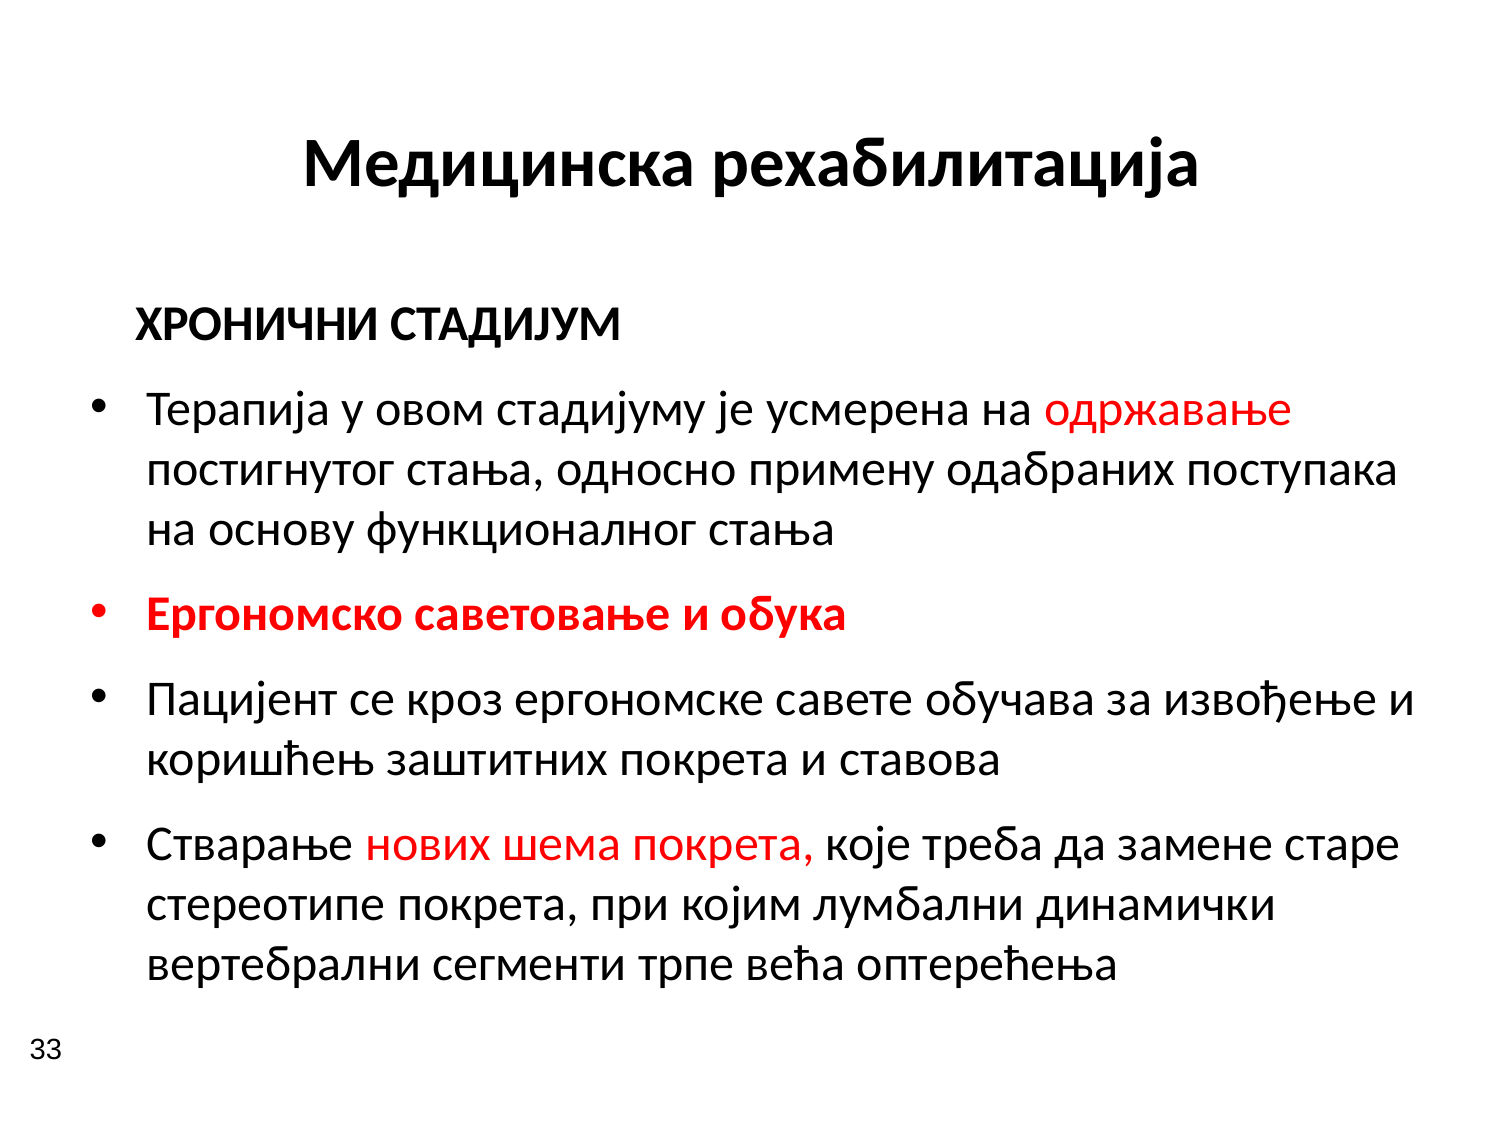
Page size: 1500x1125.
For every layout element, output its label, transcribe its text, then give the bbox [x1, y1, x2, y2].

slide_number 33 [4, 1023, 78, 1102]
list ХРОНИЧНИ СТАДИЈУМ Терапија у овом стадијуму је усмерена на одржавање постигнутог стања, односно примену одабраних поступака на основу функционалног стања Ергономско саветовање и обука Пацијент се кроз ергономске савете обучава за извођење и коришћењ заштитних покрета и ставова Стварање нових шема покрета, које треба да замене старе стереотипе покрета, при којим лумбални динамички вертебрални сегменти трпе већа оптерећења [74, 243, 1448, 1038]
title Медицинска рехабилитација [76, 101, 1428, 209]
